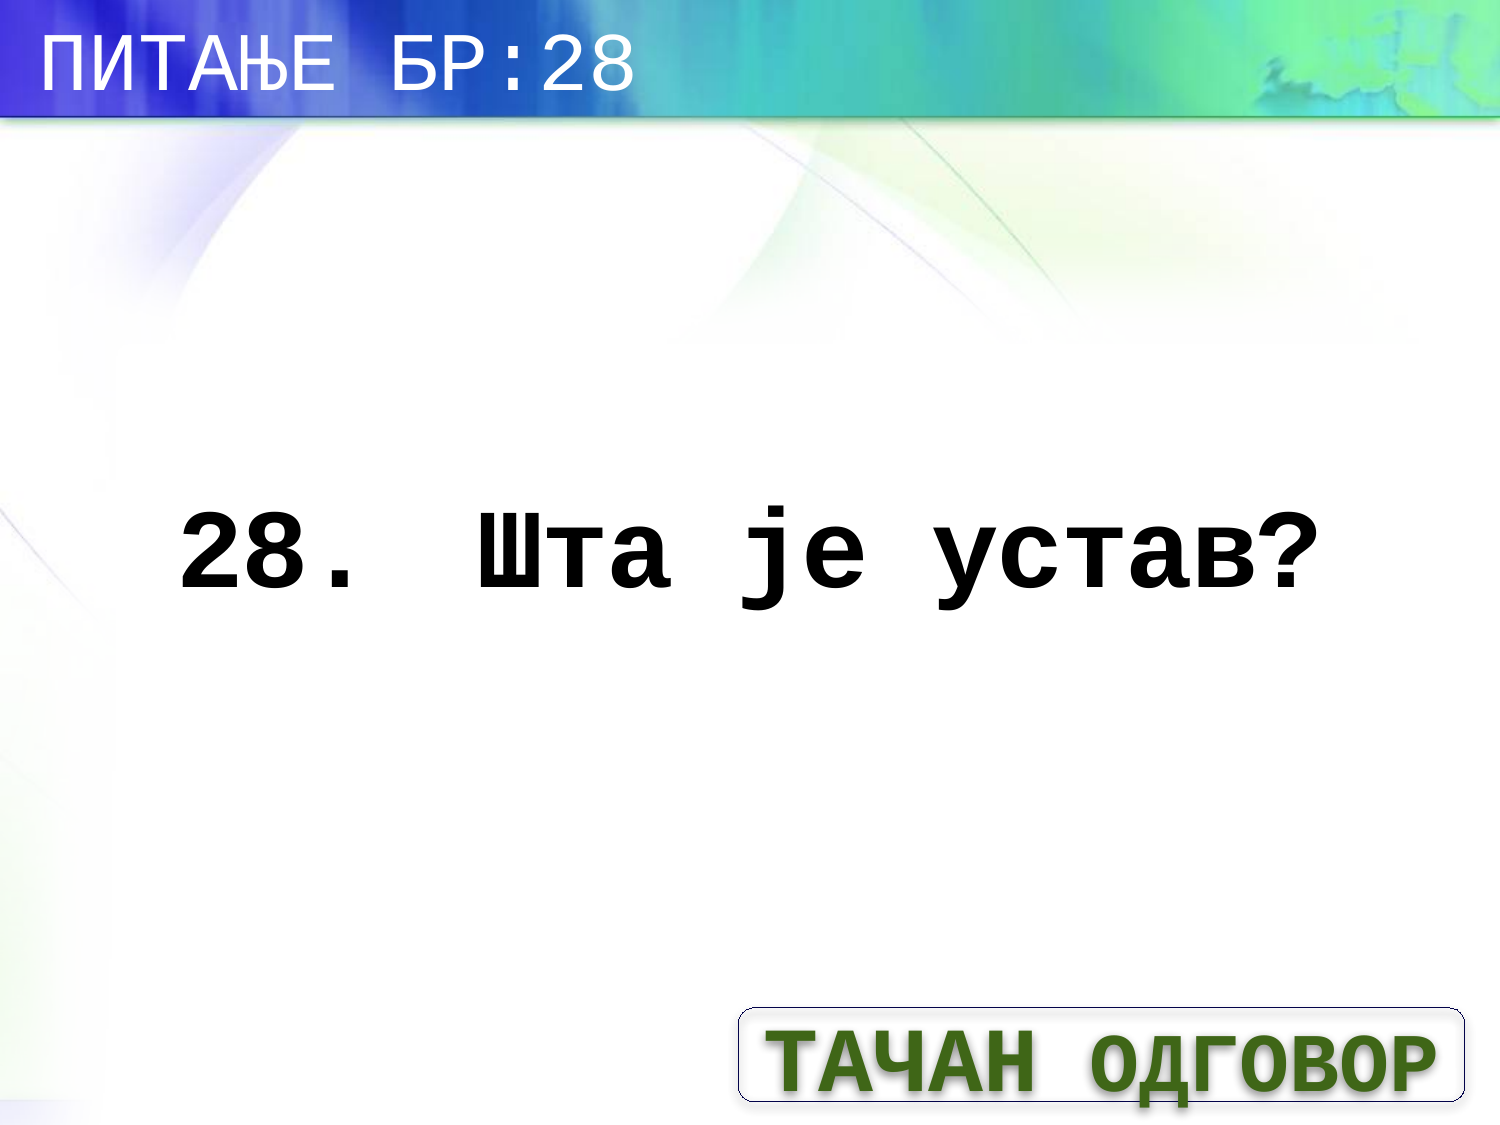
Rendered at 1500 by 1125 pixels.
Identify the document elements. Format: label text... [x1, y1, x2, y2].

title 28. Шта је устав? [93, 152, 1407, 950]
text_box ПИТАЊЕ БР:28 [23, 0, 692, 115]
text_box ТАЧАН ОДГОВОР [738, 1007, 1465, 1102]
picture [0, 0, 1500, 1125]
